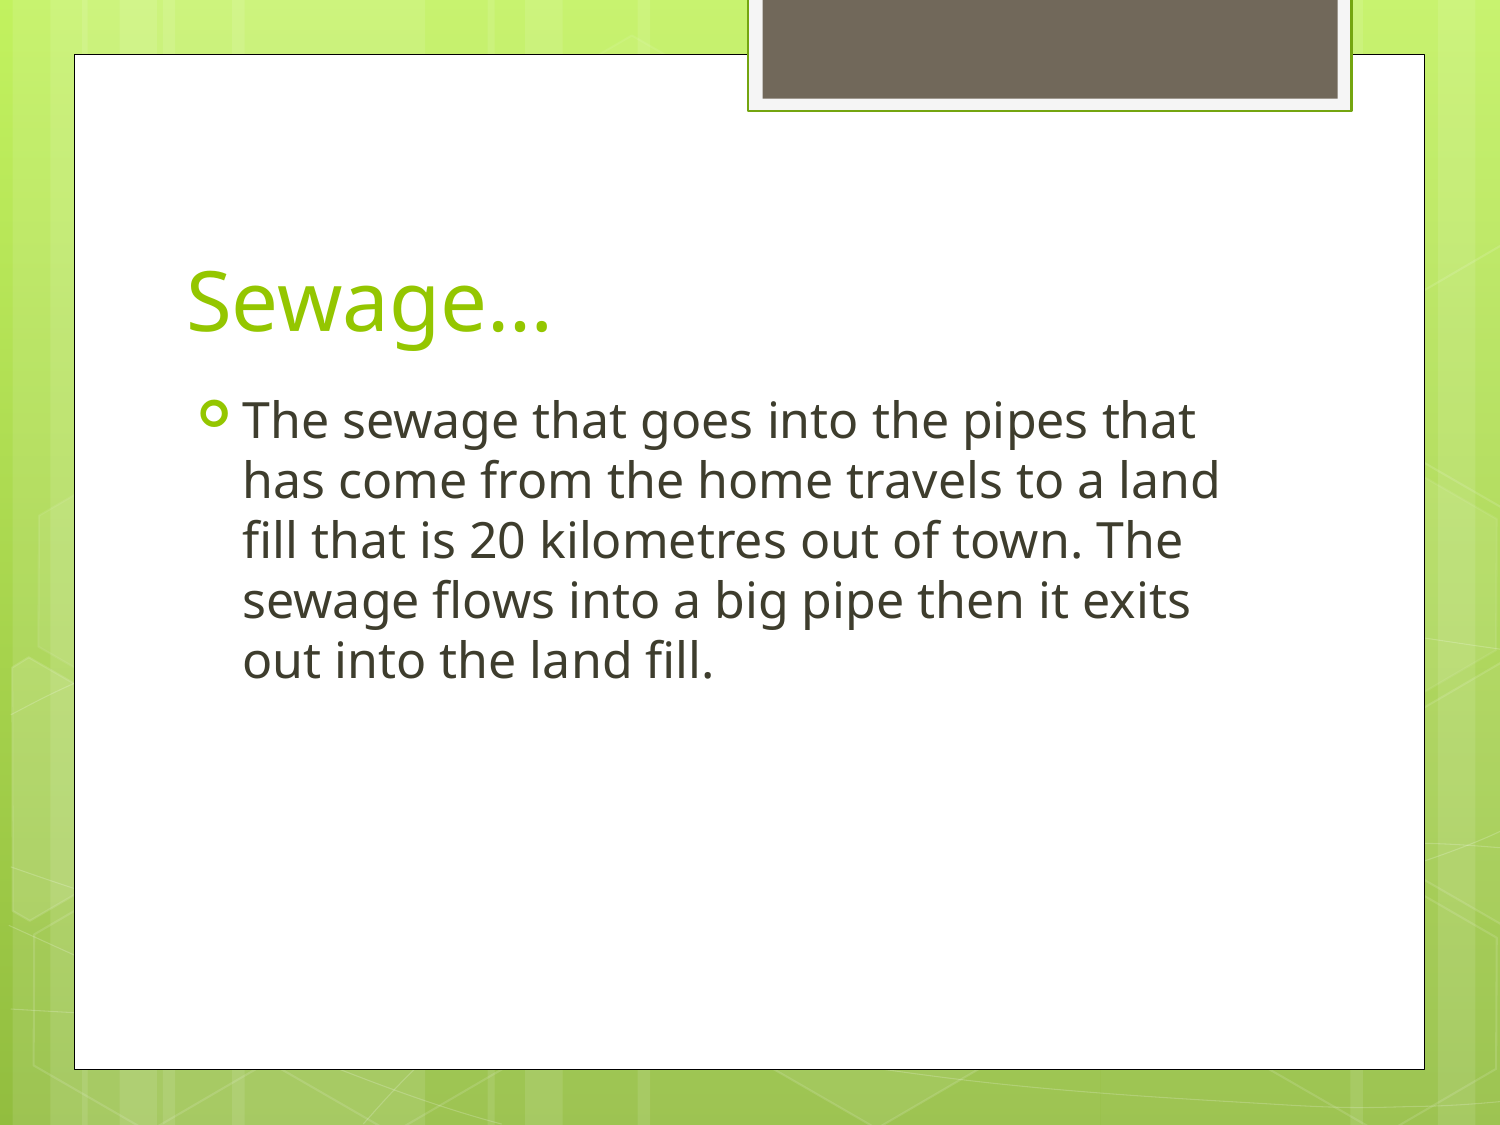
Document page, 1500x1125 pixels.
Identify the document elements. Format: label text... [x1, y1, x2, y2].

list The sewage that goes into the pipes that has come from the home travels to a land fill that is 20 kilometres out of town. The sewage flows into a big pipe then it exits out into the land fill. [171, 381, 1283, 957]
title Sewage… [171, 168, 1324, 357]
